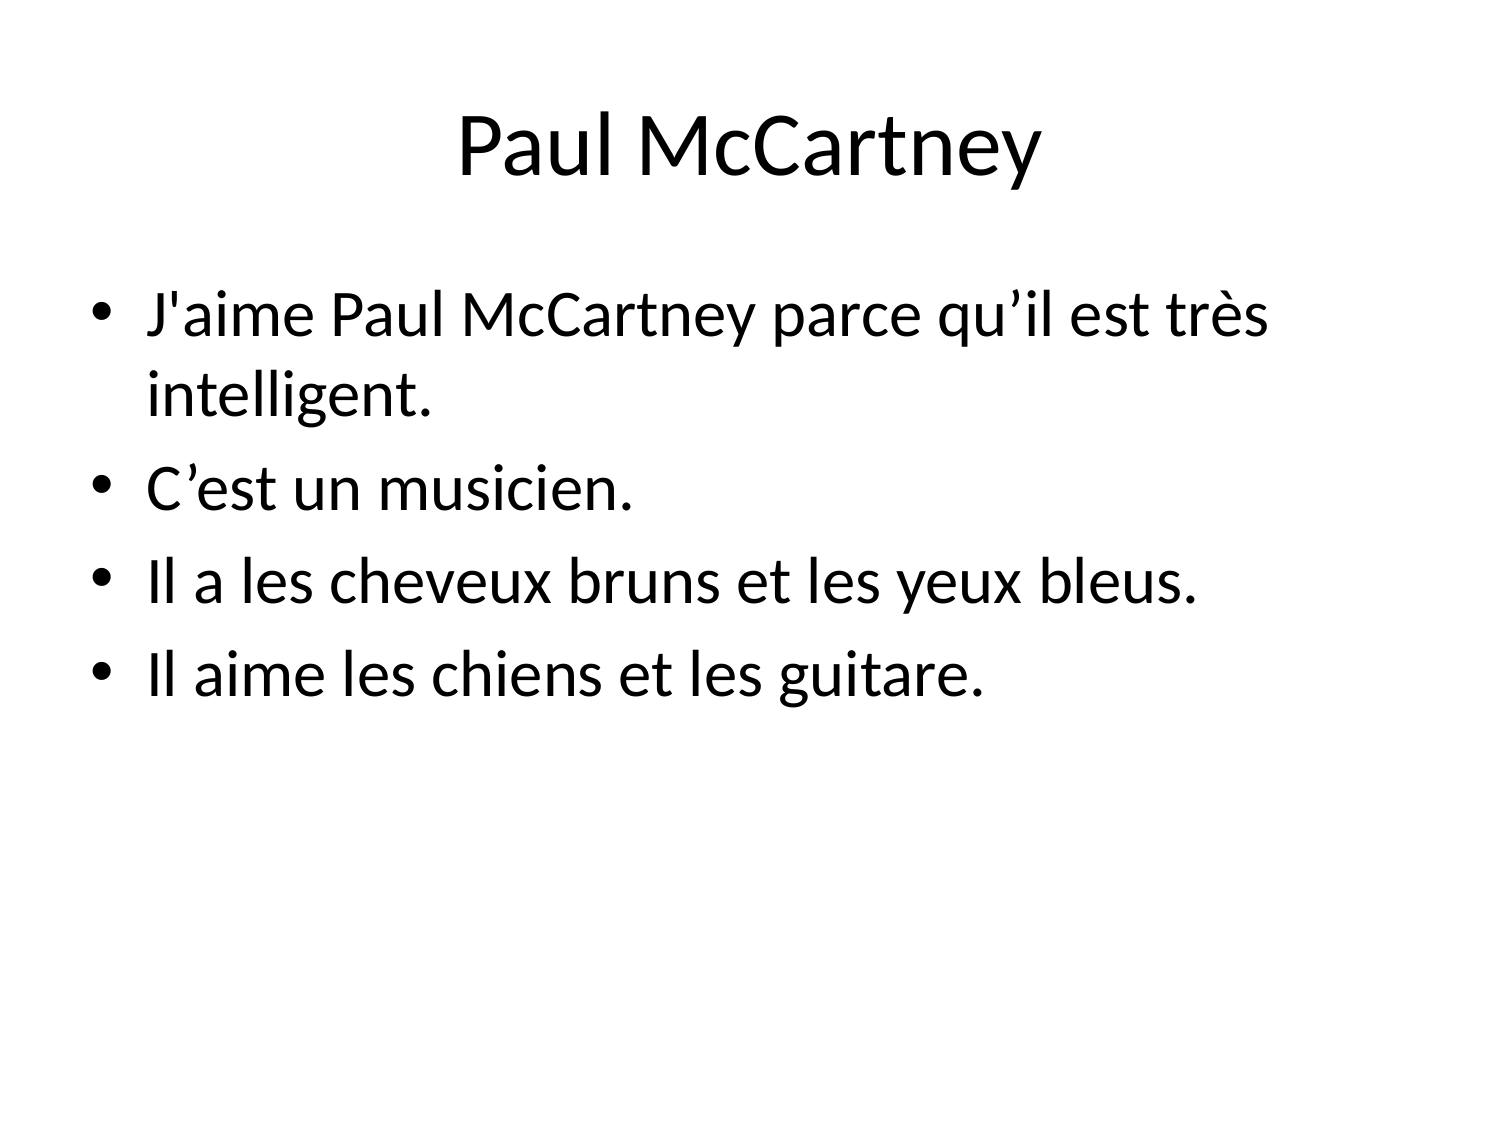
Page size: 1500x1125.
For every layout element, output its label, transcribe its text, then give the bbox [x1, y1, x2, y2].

title Paul McCartney [75, 45, 1425, 233]
list J'aime Paul McCartney parce qu’il est très intelligent. C’est un musicien. Il a les cheveux bruns et les yeux bleus. Il aime les chiens et les guitare. [75, 262, 1425, 1005]
